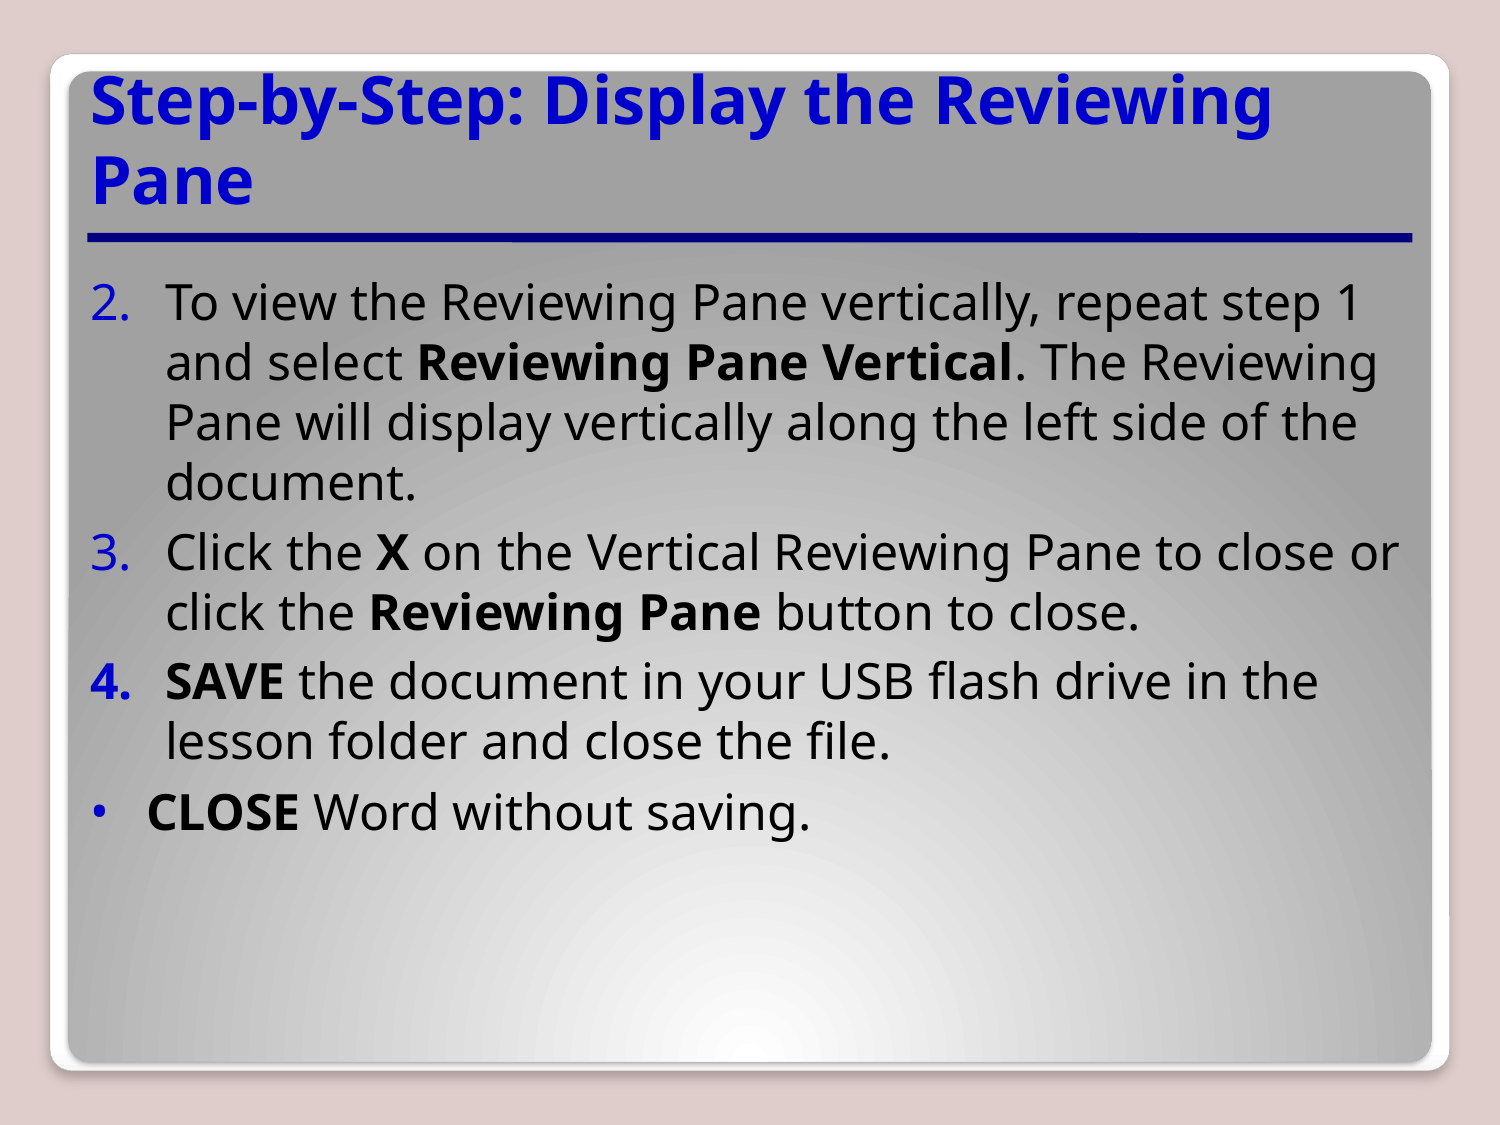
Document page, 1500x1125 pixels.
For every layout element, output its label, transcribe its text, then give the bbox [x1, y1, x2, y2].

title Step-by-Step: Display the Reviewing Pane [74, 74, 1426, 226]
list To view the Reviewing Pane vertically, repeat step 1 and select Reviewing Pane Vertical. The Reviewing Pane will display vertically along the left side of the document. Click the X on the Vertical Reviewing Pane to close or click the Reviewing Pane button to close. SAVE the document in your USB flash drive in the lesson folder and close the file. CLOSE Word without saving. [74, 262, 1426, 1063]
